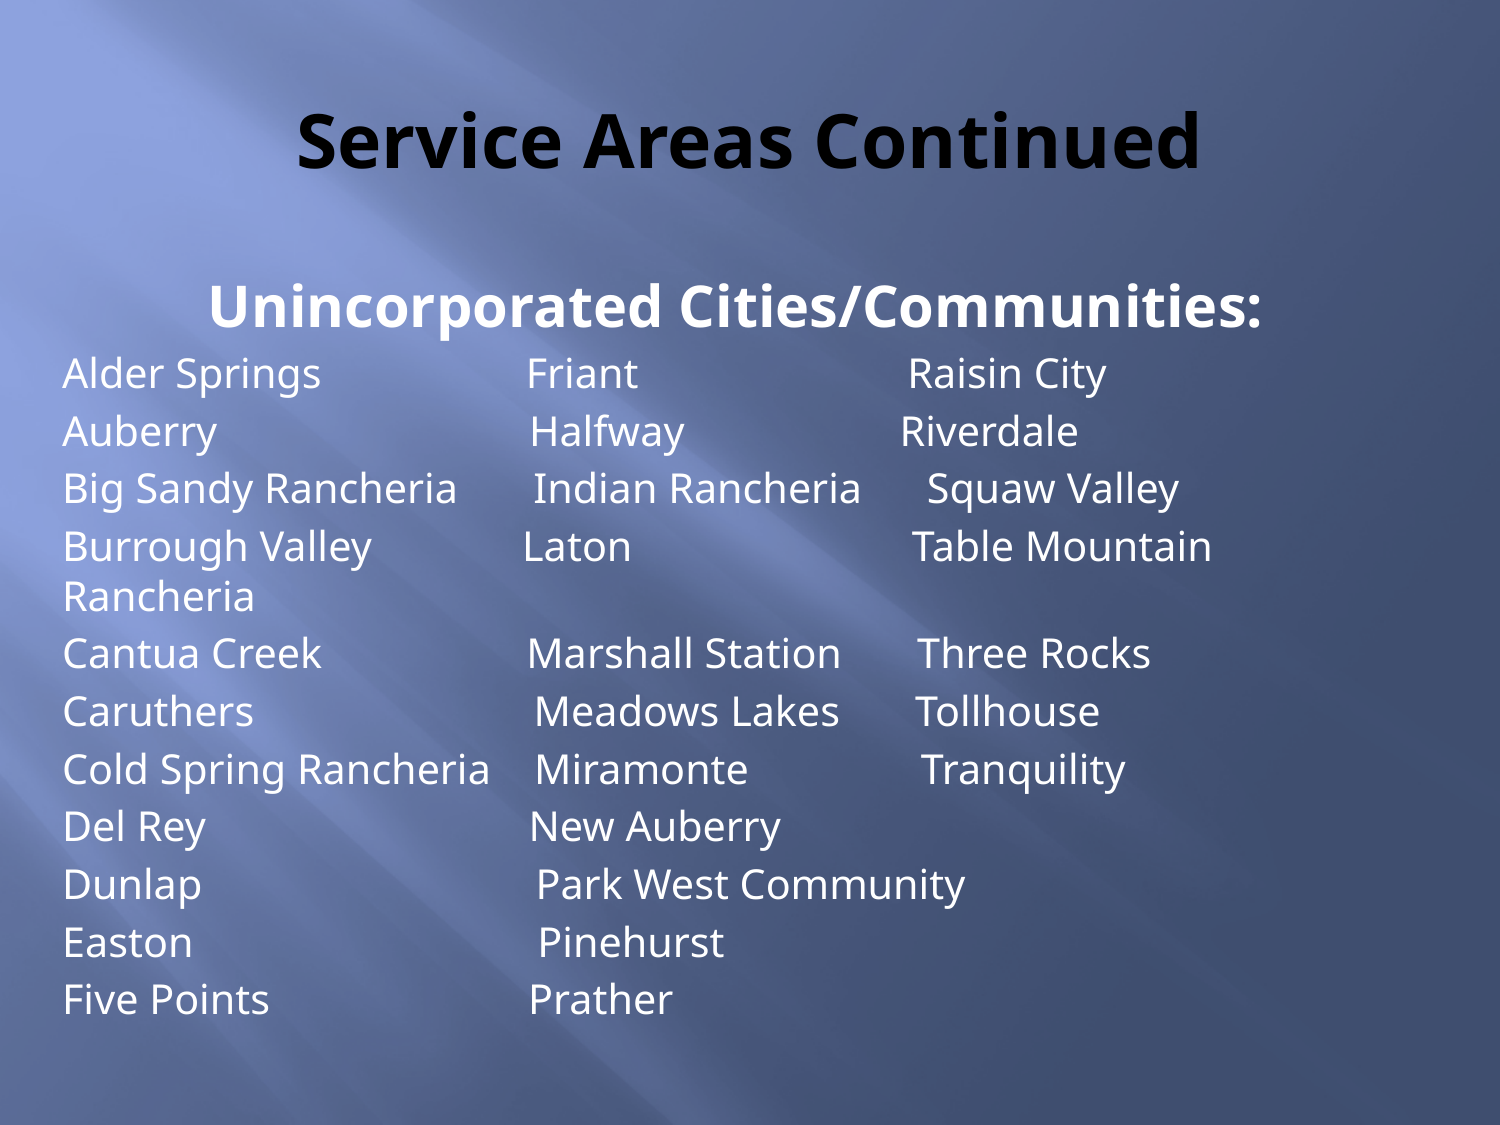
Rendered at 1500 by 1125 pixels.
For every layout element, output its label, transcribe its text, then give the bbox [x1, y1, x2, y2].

title Service Areas Continued [75, 45, 1425, 233]
list Unincorporated Cities/Communities: Alder Springs Friant Raisin City Auberry Halfway Riverdale Big Sandy Rancheria Indian Rancheria Squaw Valley Burrough Valley Laton Table Mountain Rancheria Cantua Creek Marshall Station Three Rocks Caruthers Meadows Lakes Tollhouse Cold Spring Rancheria Miramonte Tranquility Del Rey New Auberry Dunlap Park West Community Easton Pinehurst Five Points Prather [24, 262, 1425, 1035]
